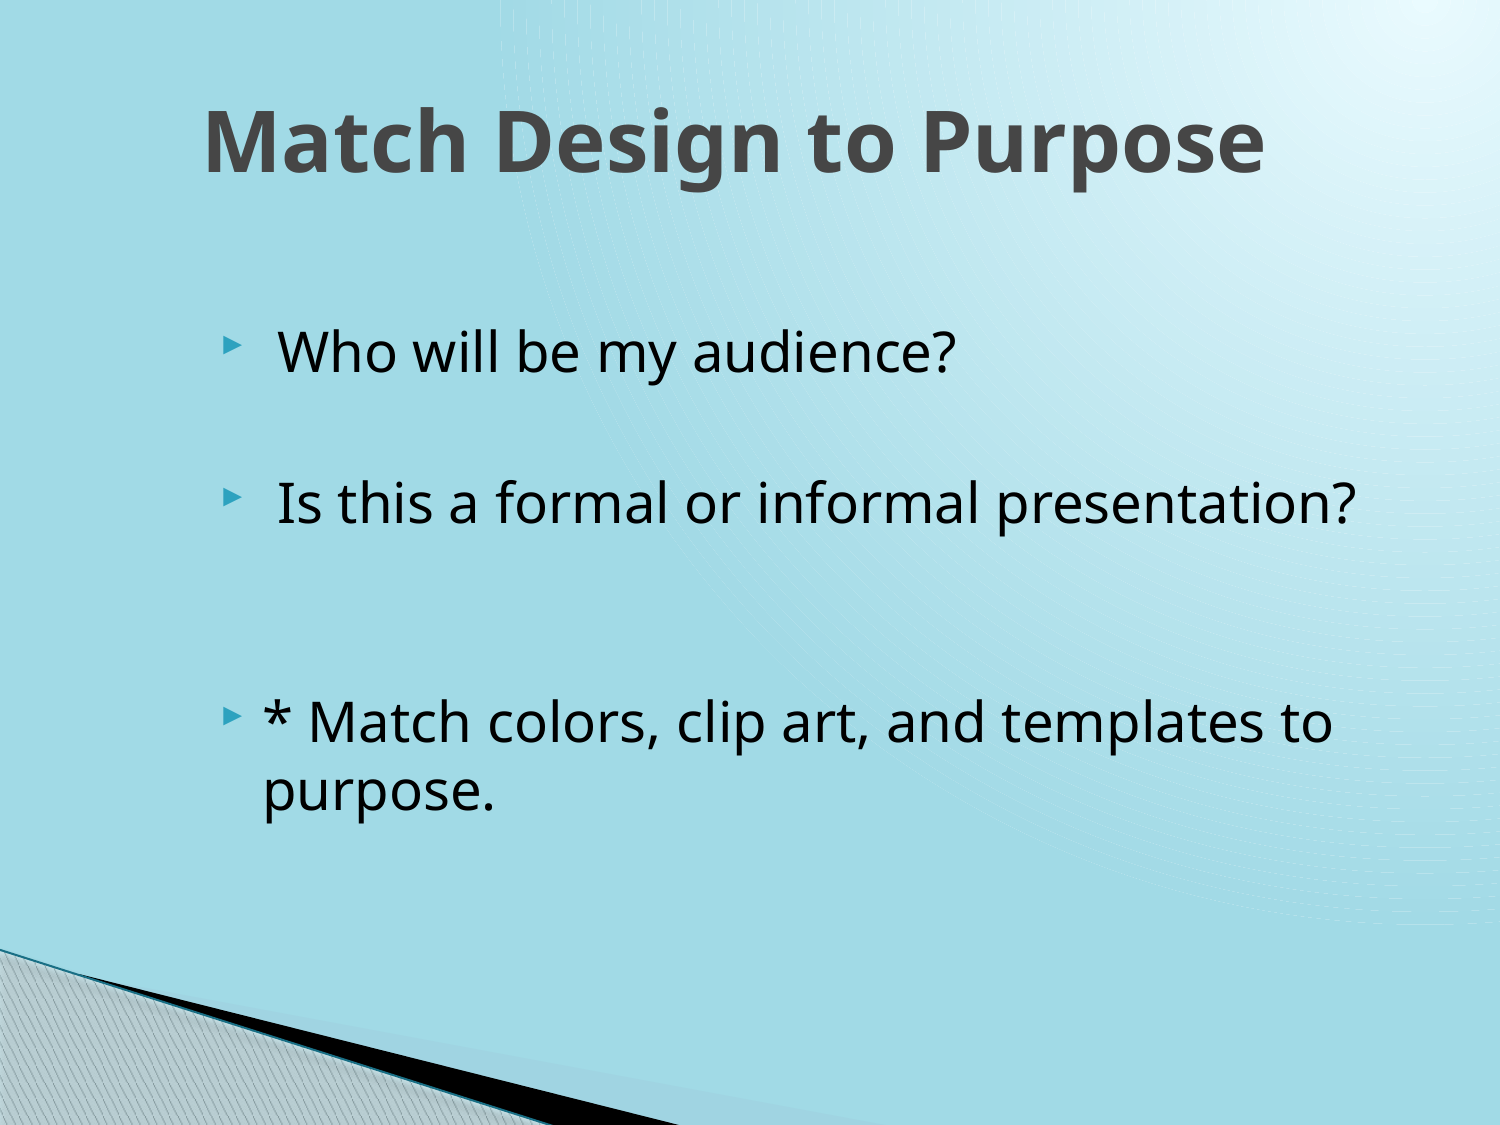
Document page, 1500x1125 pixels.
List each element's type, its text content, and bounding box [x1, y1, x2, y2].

list Who will be my audience? Is this a formal or informal presentation? * Match colors, clip art, and templates to purpose. [187, 232, 1500, 986]
title Match Design to Purpose [75, 45, 1425, 233]
